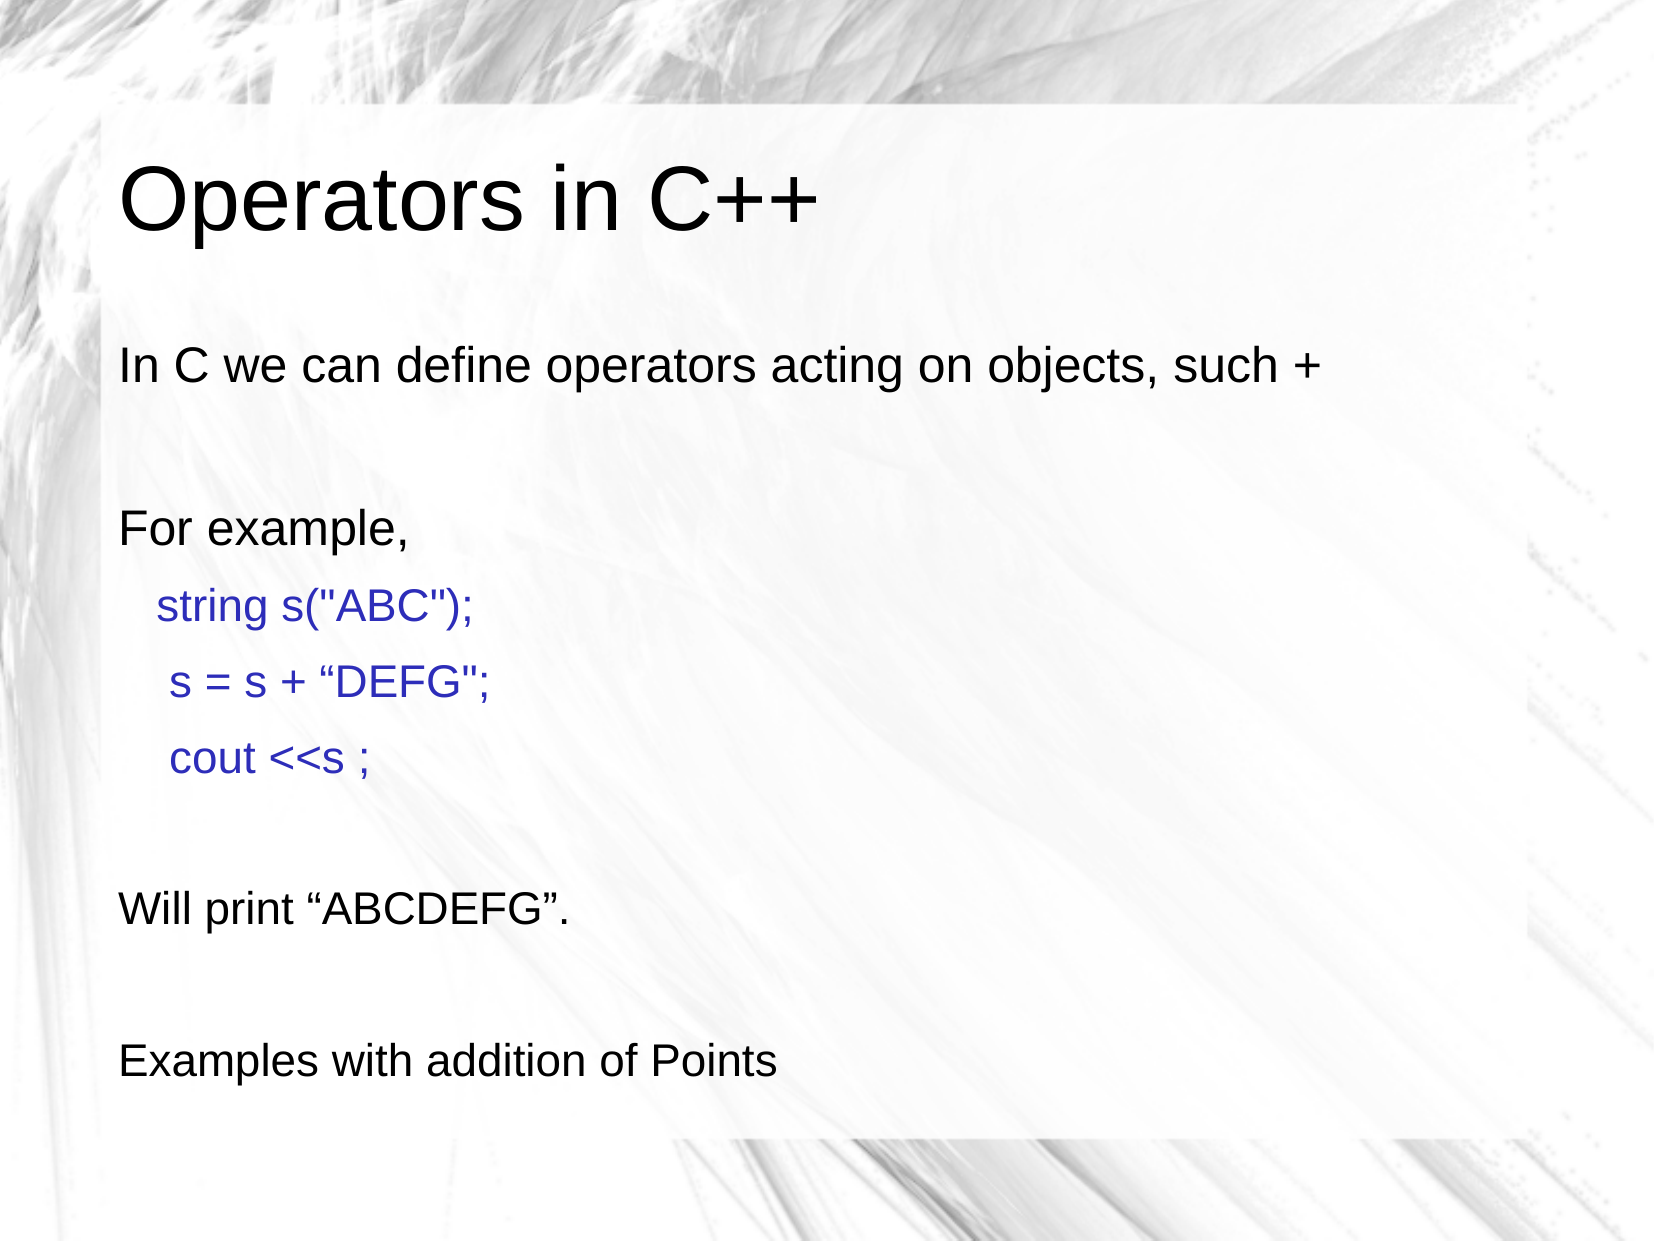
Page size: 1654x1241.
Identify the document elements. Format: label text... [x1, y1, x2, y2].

picture [0, 0, 1654, 1241]
list In C we can define operators acting on objects, such + For example, string s("ABC"); s = s + “DEFG"; cout <<s ; Will print “ABCDEFG”. Examples with addition of Points [118, 319, 1571, 1109]
title Operators in C++ [118, 93, 1506, 299]
